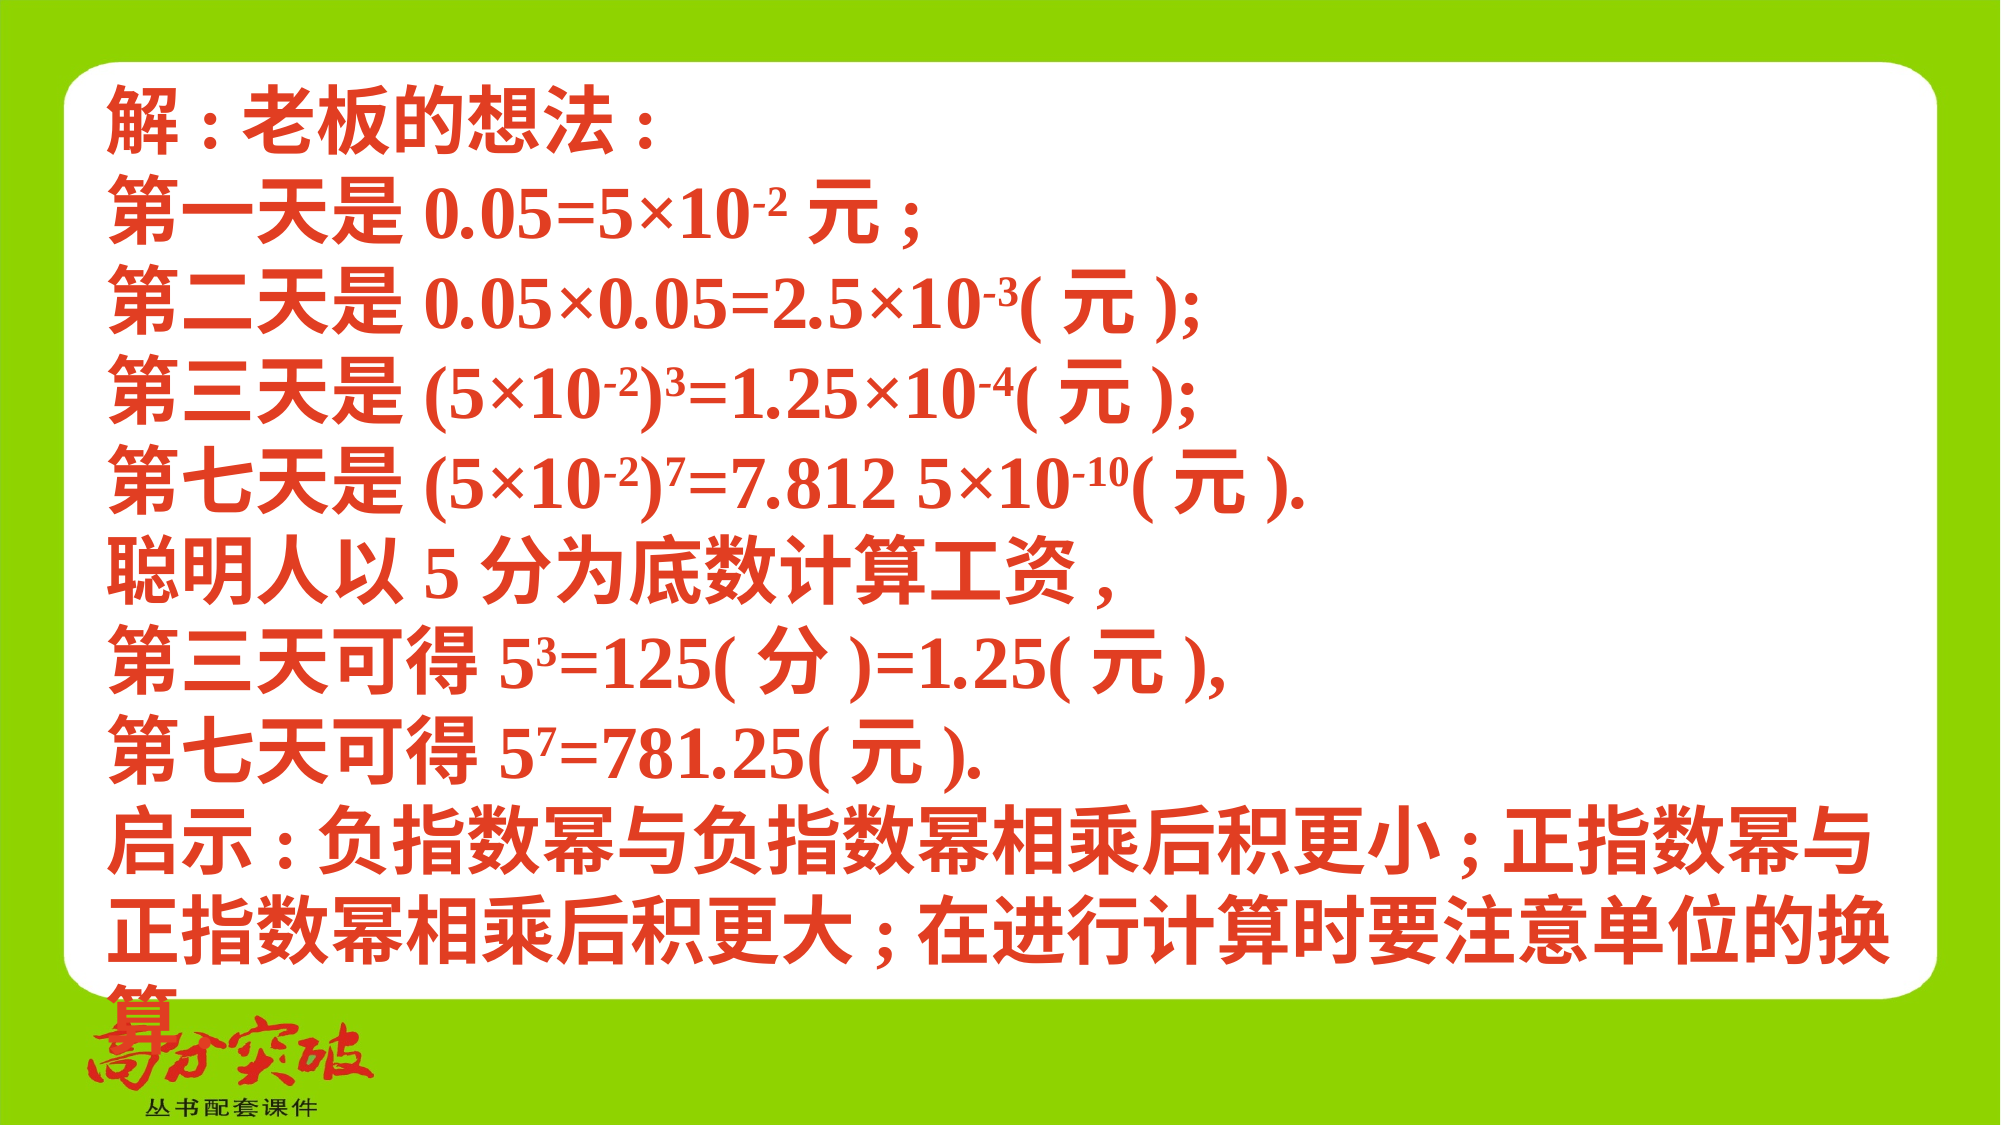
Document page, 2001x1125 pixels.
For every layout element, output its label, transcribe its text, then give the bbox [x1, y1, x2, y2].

picture [0, 0, 2001, 1125]
text_box 解:老板的想法: 第一天是0.05=5×10-2元; 第二天是0.05×0.05=2.5×10-3(元); 第三天是(5×10-2)3=1.25×10-4(元); 第七天是(5×10-2)7=7.812 5×10-10(元). 聪明人以5分为底数计算工资, 第三天可得53=125(分)=1.25(元), 第七天可得57=781.25(元). 启示:负指数幂与负指数幂相乘后积更小;正指数幂与正指数幂相乘后积更大;在进行计算时要注意单位的换算. [90, 66, 1941, 1072]
